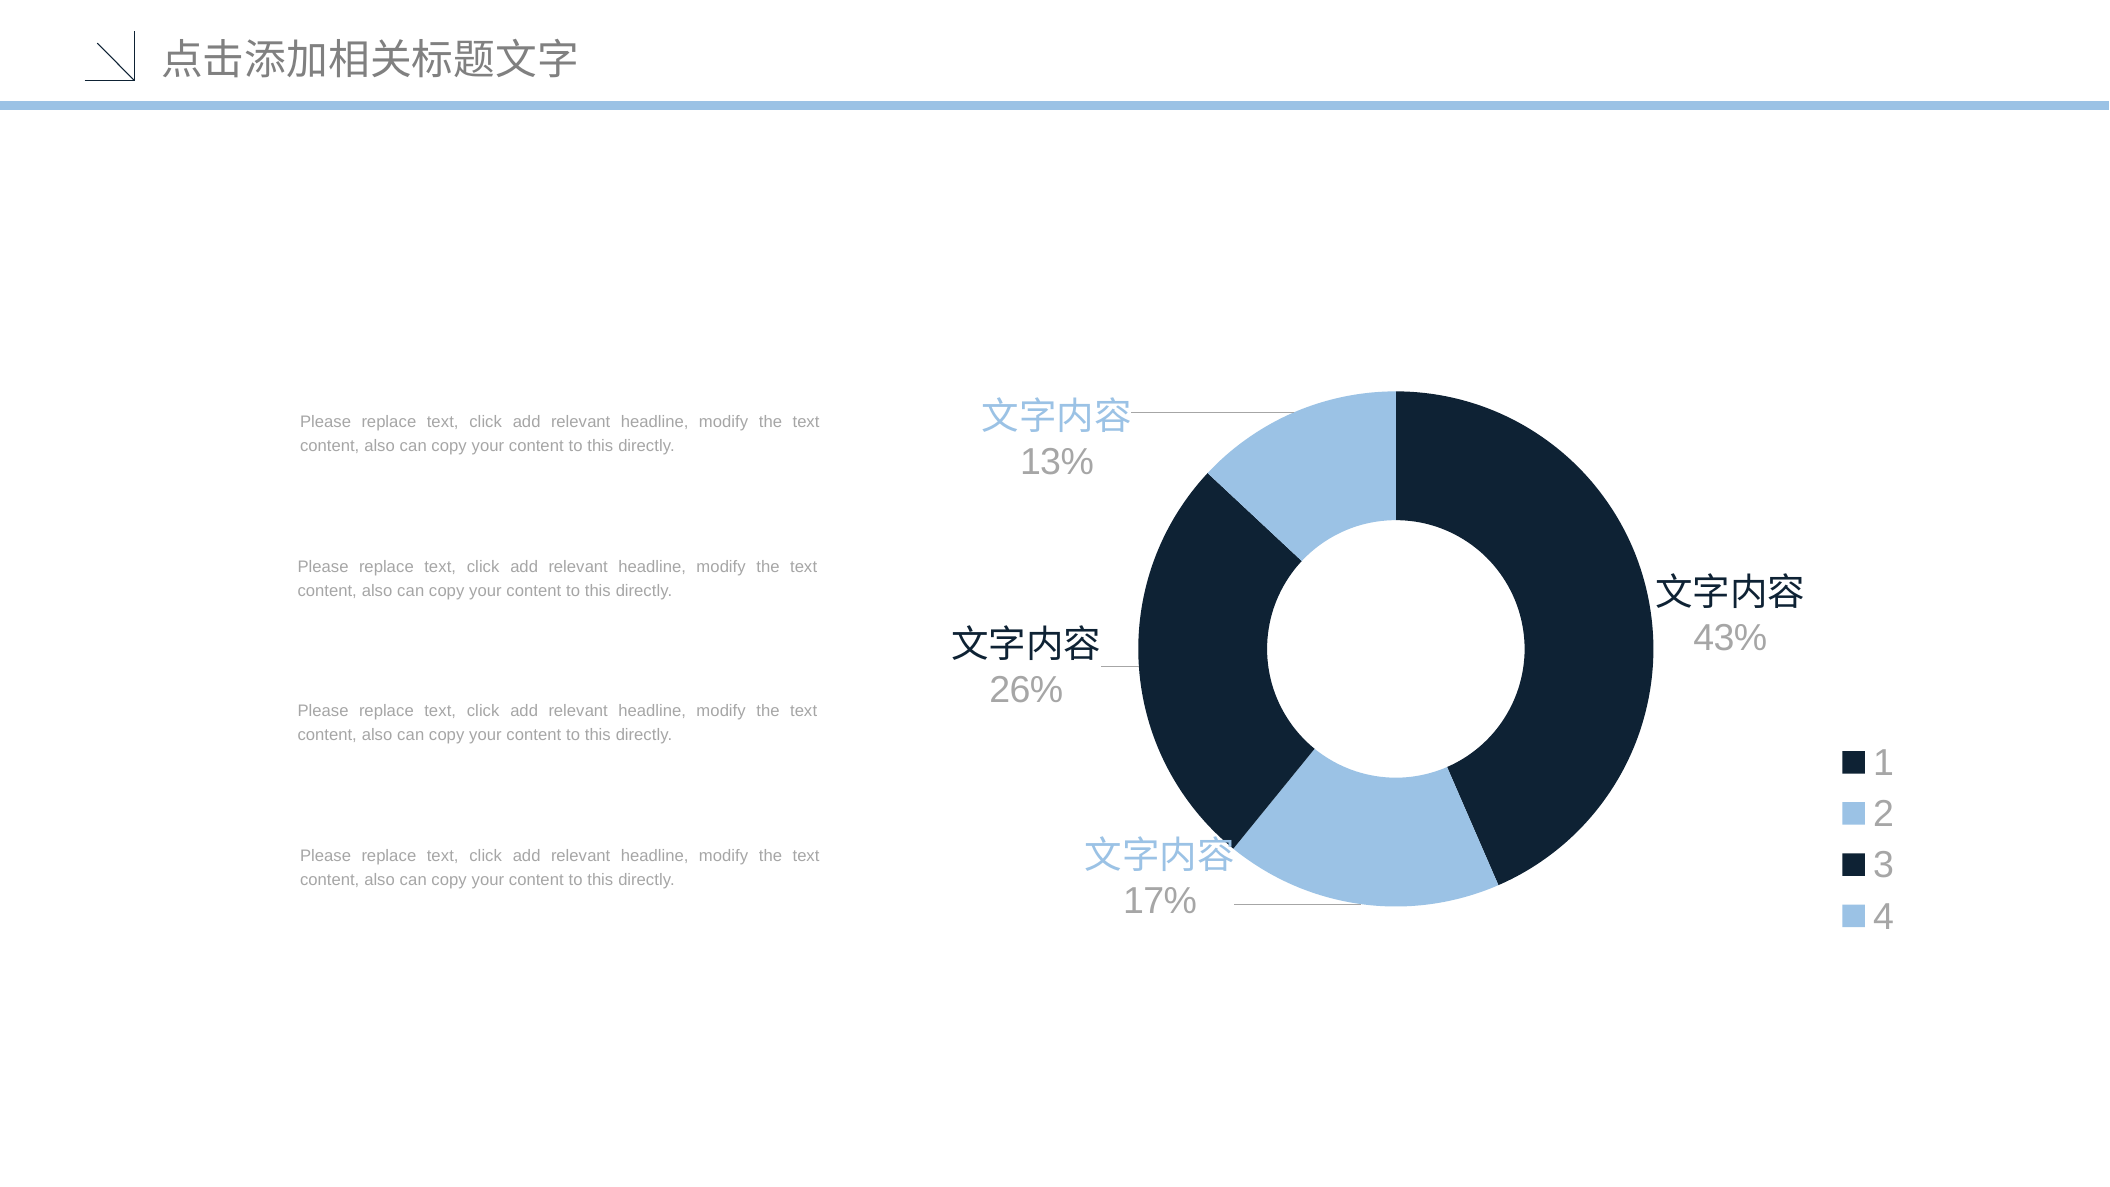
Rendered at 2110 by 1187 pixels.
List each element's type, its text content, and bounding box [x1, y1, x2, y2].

text_box Please replace text, click add relevant headline, modify the text content, also can copy your content to this directly. [297, 696, 819, 744]
text_box Please replace text, click add relevant headline, modify the text content, also can copy your content to this directly. [300, 840, 821, 889]
text_box Please replace text, click add relevant headline, modify the text content, also can copy your content to this directly. [300, 406, 821, 455]
chart [914, 345, 1964, 961]
text_box 点击添加相关标题文字 [145, 22, 630, 94]
text_box Please replace text, click add relevant headline, modify the text content, also can copy your content to this directly. [297, 551, 819, 600]
